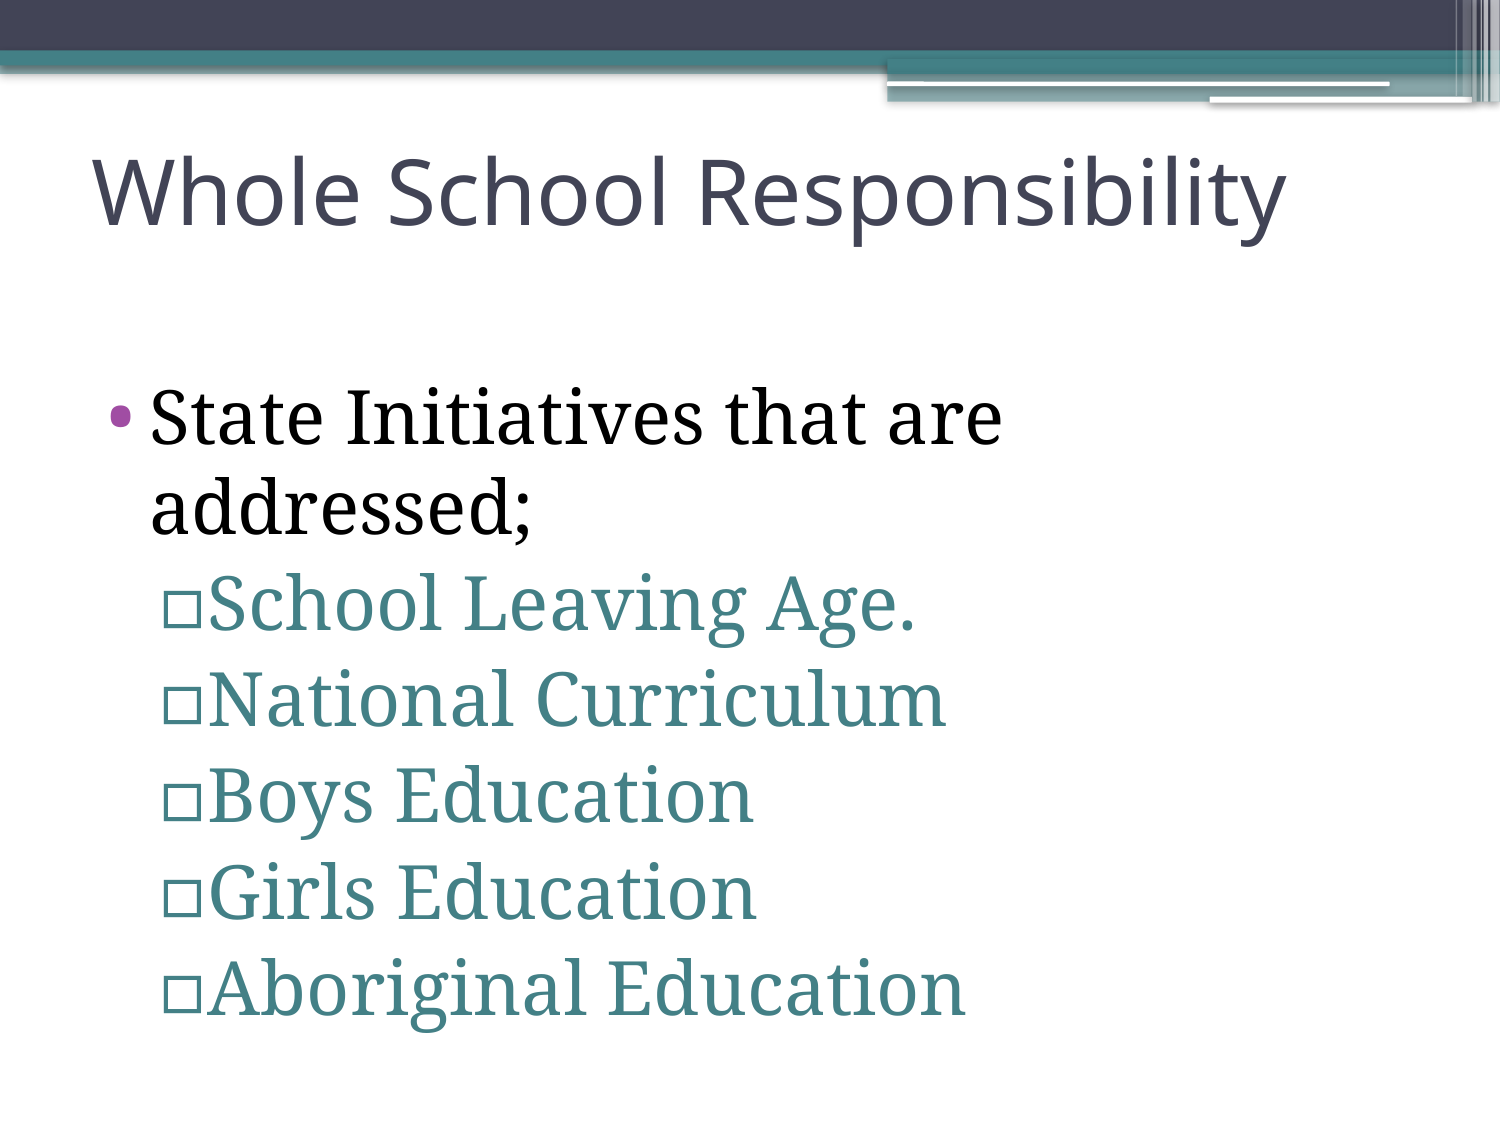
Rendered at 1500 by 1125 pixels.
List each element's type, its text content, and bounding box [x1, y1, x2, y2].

title Whole School Responsibility [76, 101, 1427, 277]
list State Initiatives that are addressed; School Leaving Age. National Curriculum Boys Education Girls Education Aboriginal Education [75, 361, 1425, 1079]
